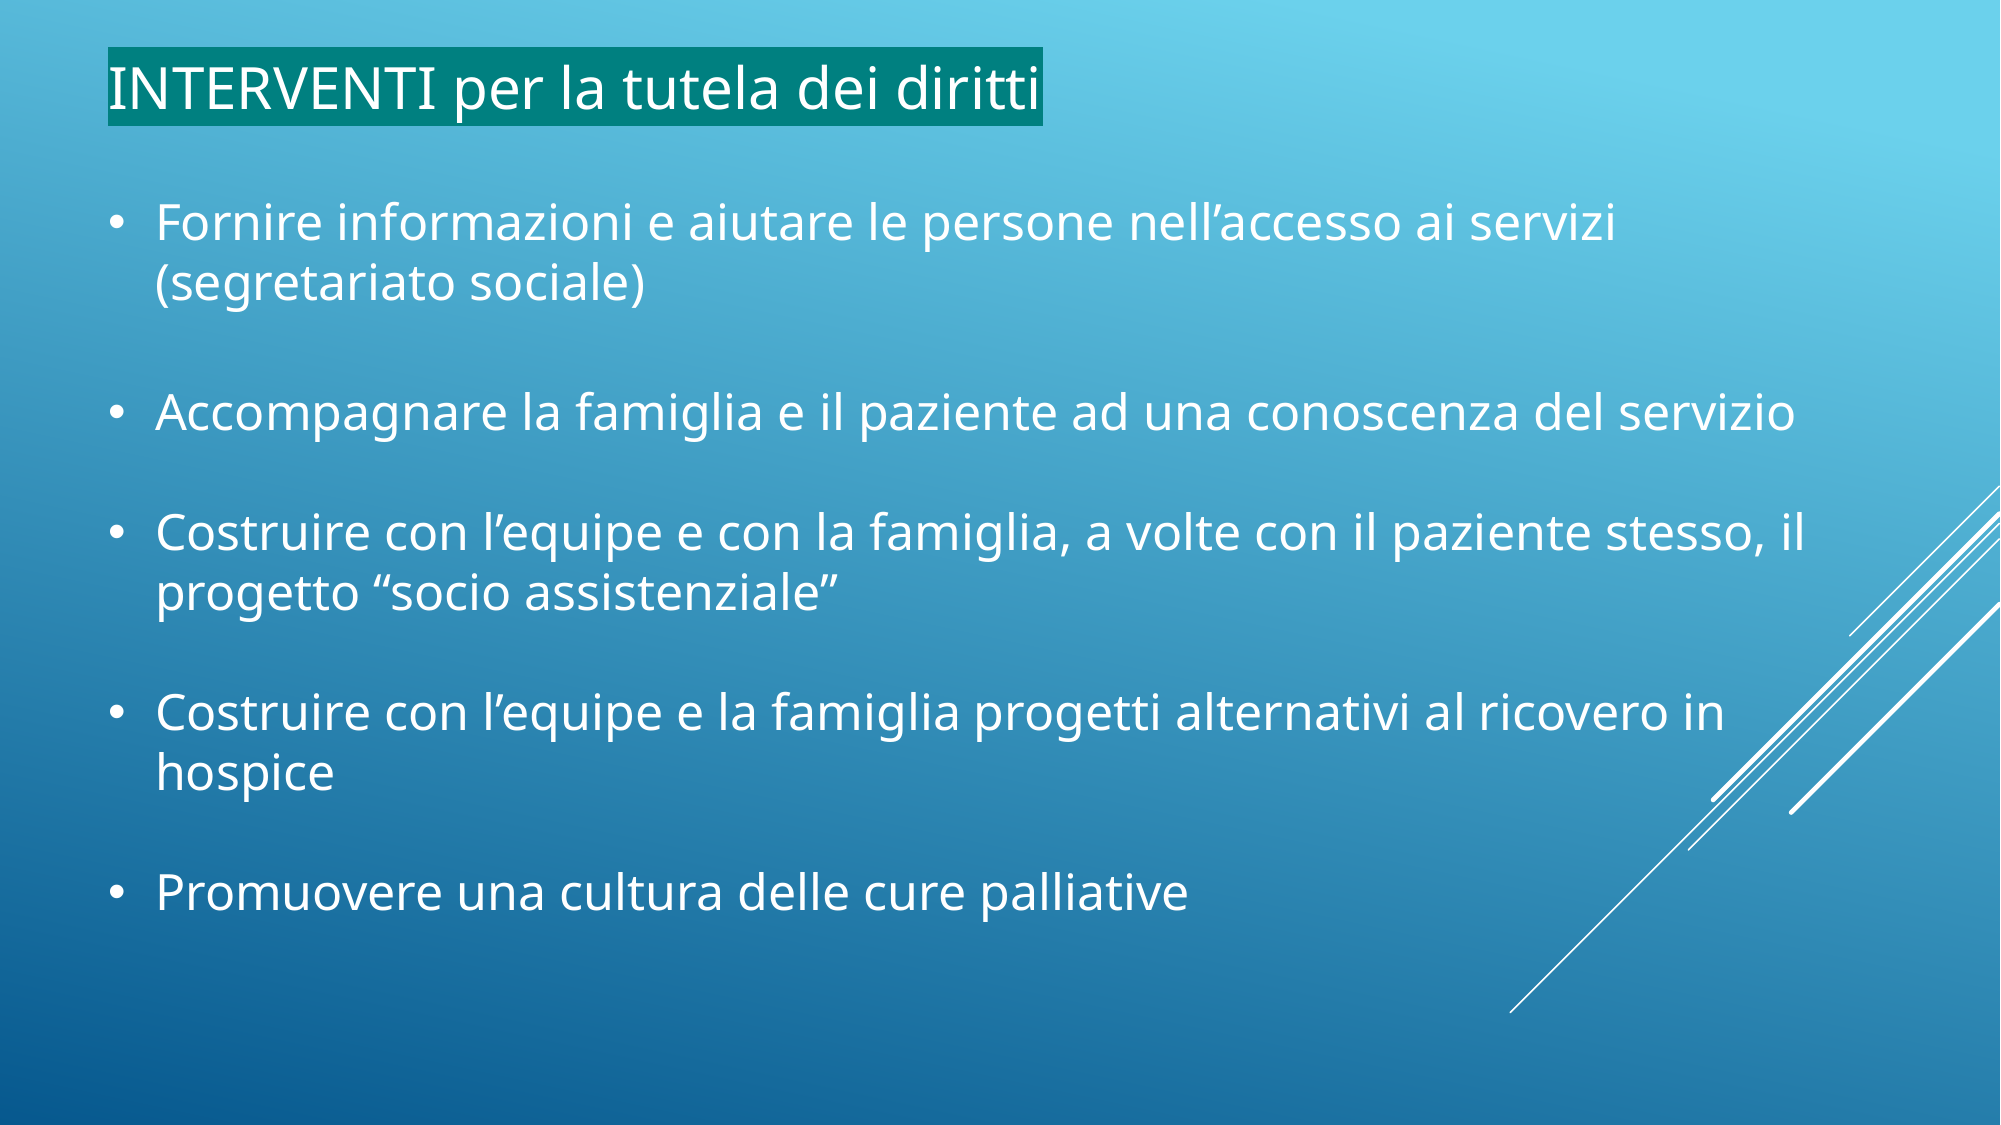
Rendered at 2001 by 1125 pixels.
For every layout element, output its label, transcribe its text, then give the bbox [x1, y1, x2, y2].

text_box INTERVENTI per la tutela dei diritti Fornire informazioni e aiutare le persone nell’accesso ai servizi (segretariato sociale) Accompagnare la famiglia e il paziente ad una conoscenza del servizio Costruire con l’equipe e con la famiglia, a volte con il paziente stesso, il progetto “socio assistenziale” Costruire con l’equipe e la famiglia progetti alternativi al ricovero in hospice Promuovere una cultura delle cure palliative [93, 43, 1905, 974]
